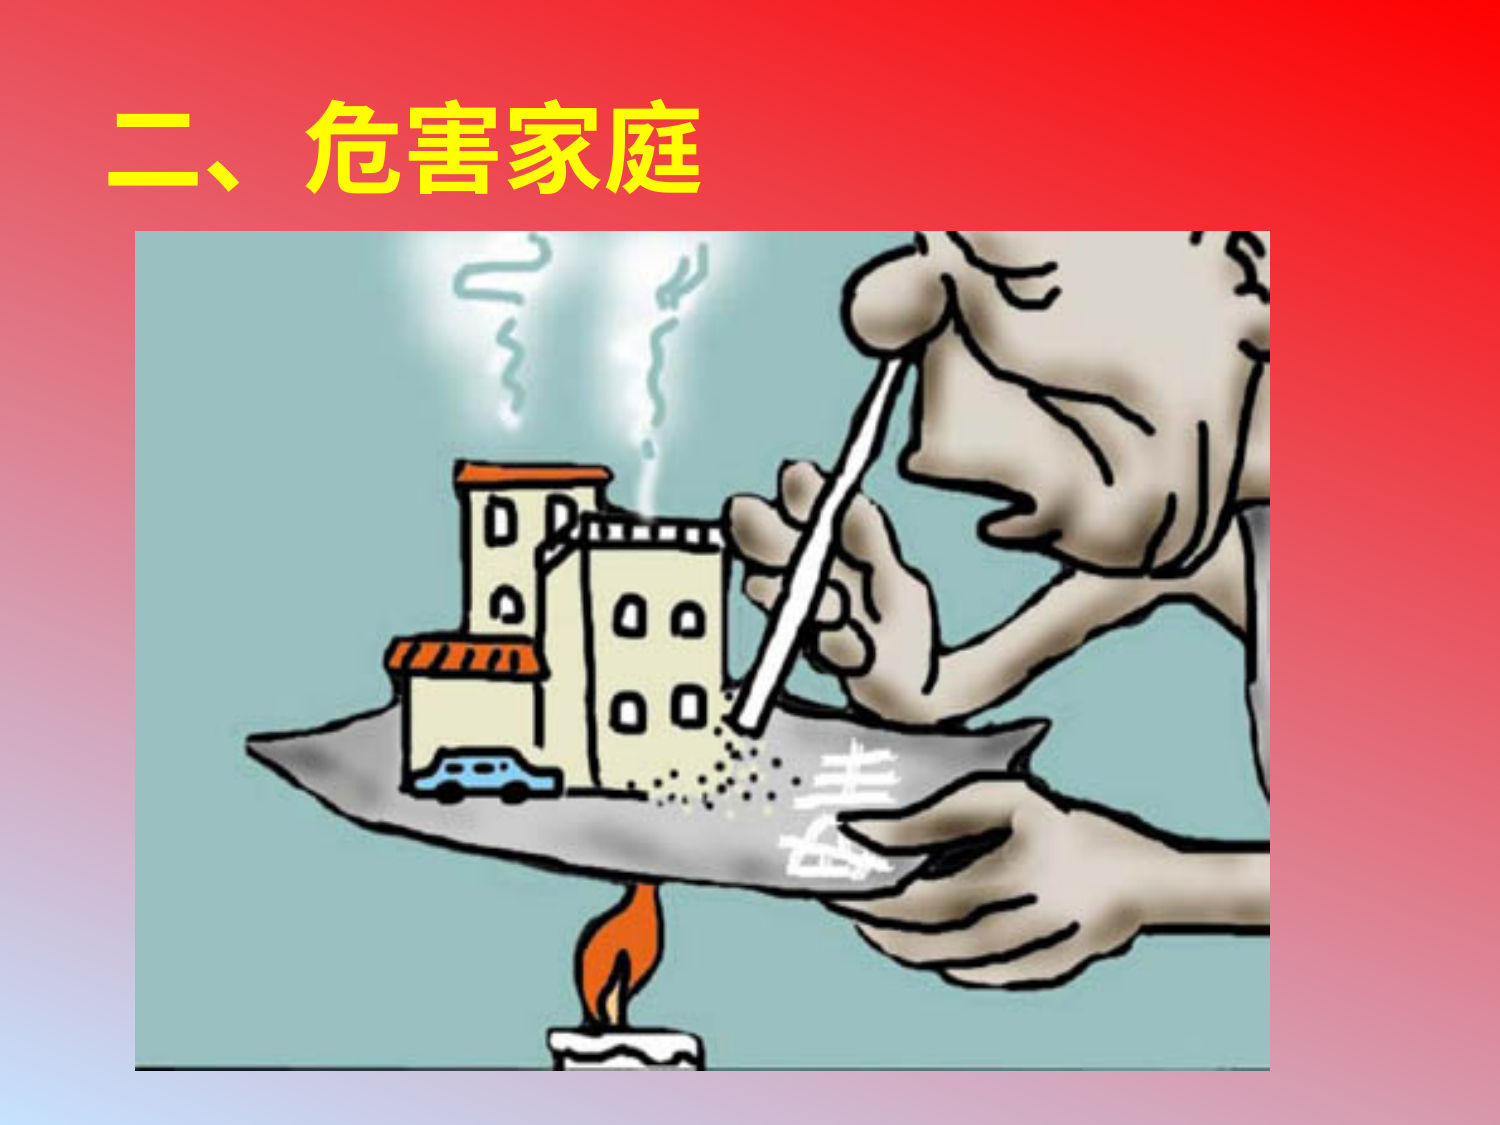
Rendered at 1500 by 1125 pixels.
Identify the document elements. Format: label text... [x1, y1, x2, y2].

picture [135, 231, 1270, 1072]
slide_number 39 [654, 1081, 846, 1086]
title 二、危害家庭 [88, 42, 1439, 249]
